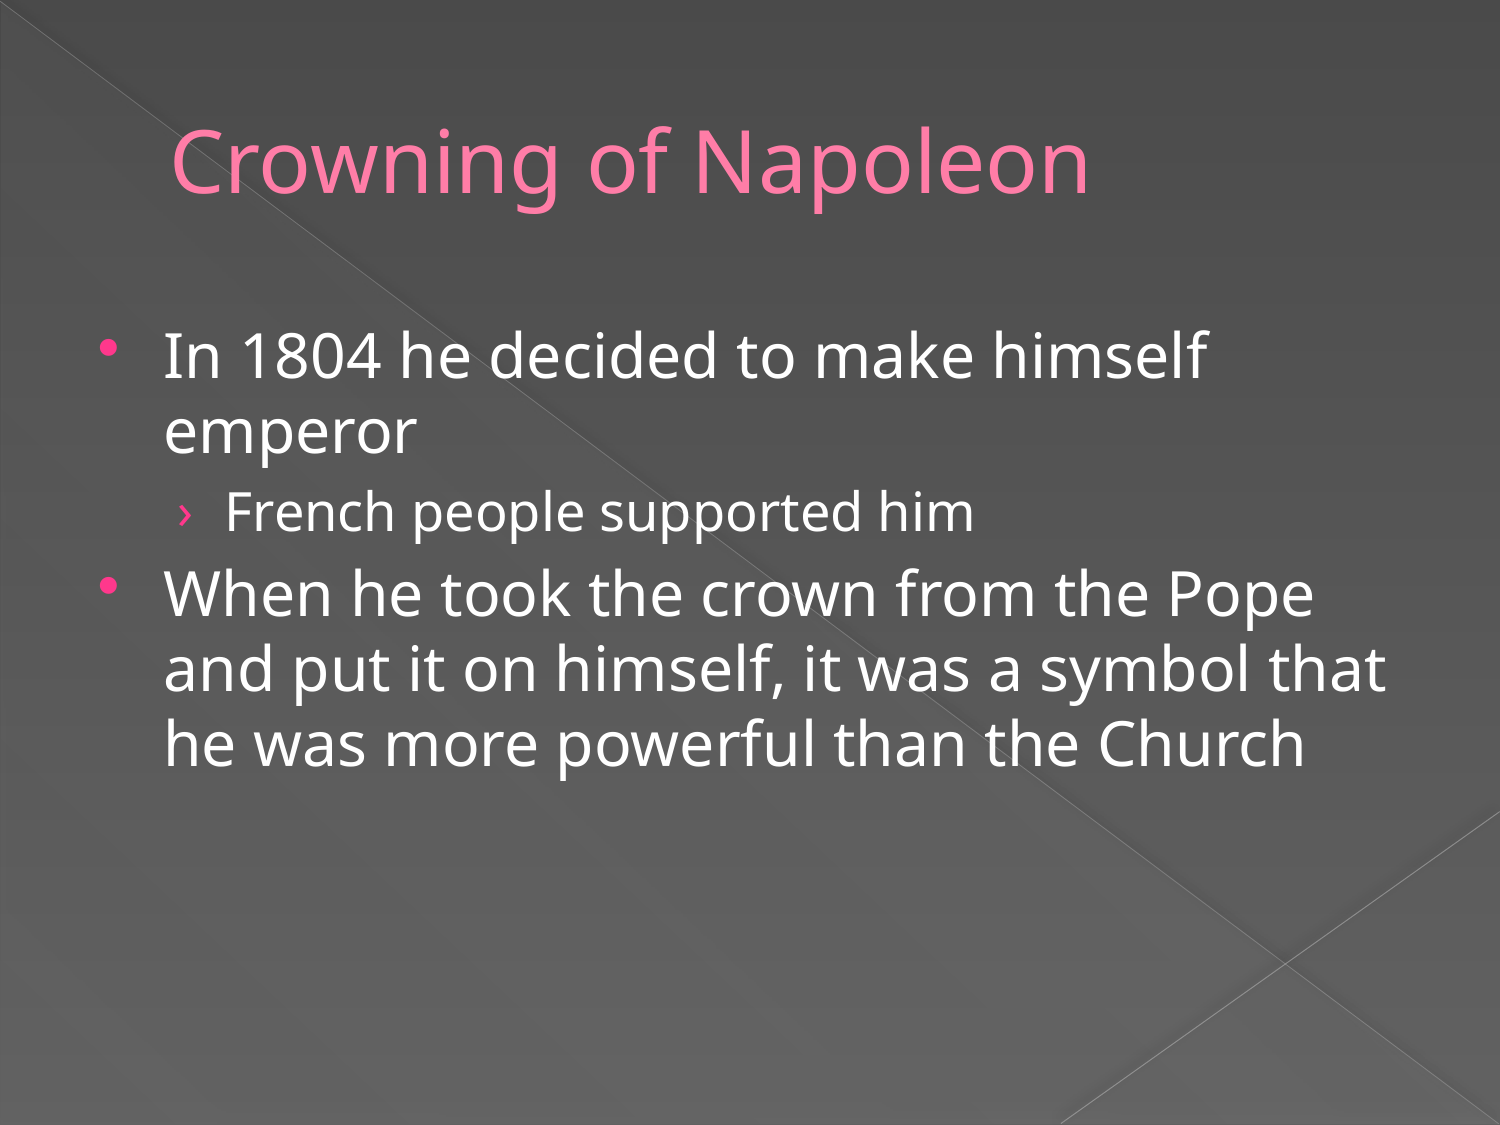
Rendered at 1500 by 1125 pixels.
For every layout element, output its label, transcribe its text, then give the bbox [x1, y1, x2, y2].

title Crowning of Napoleon [75, 43, 1425, 274]
list In 1804 he decided to make himself emperor French people supported him When he took the crown from the Pope and put it on himself, it was a symbol that he was more powerful than the Church [75, 308, 1425, 1059]
